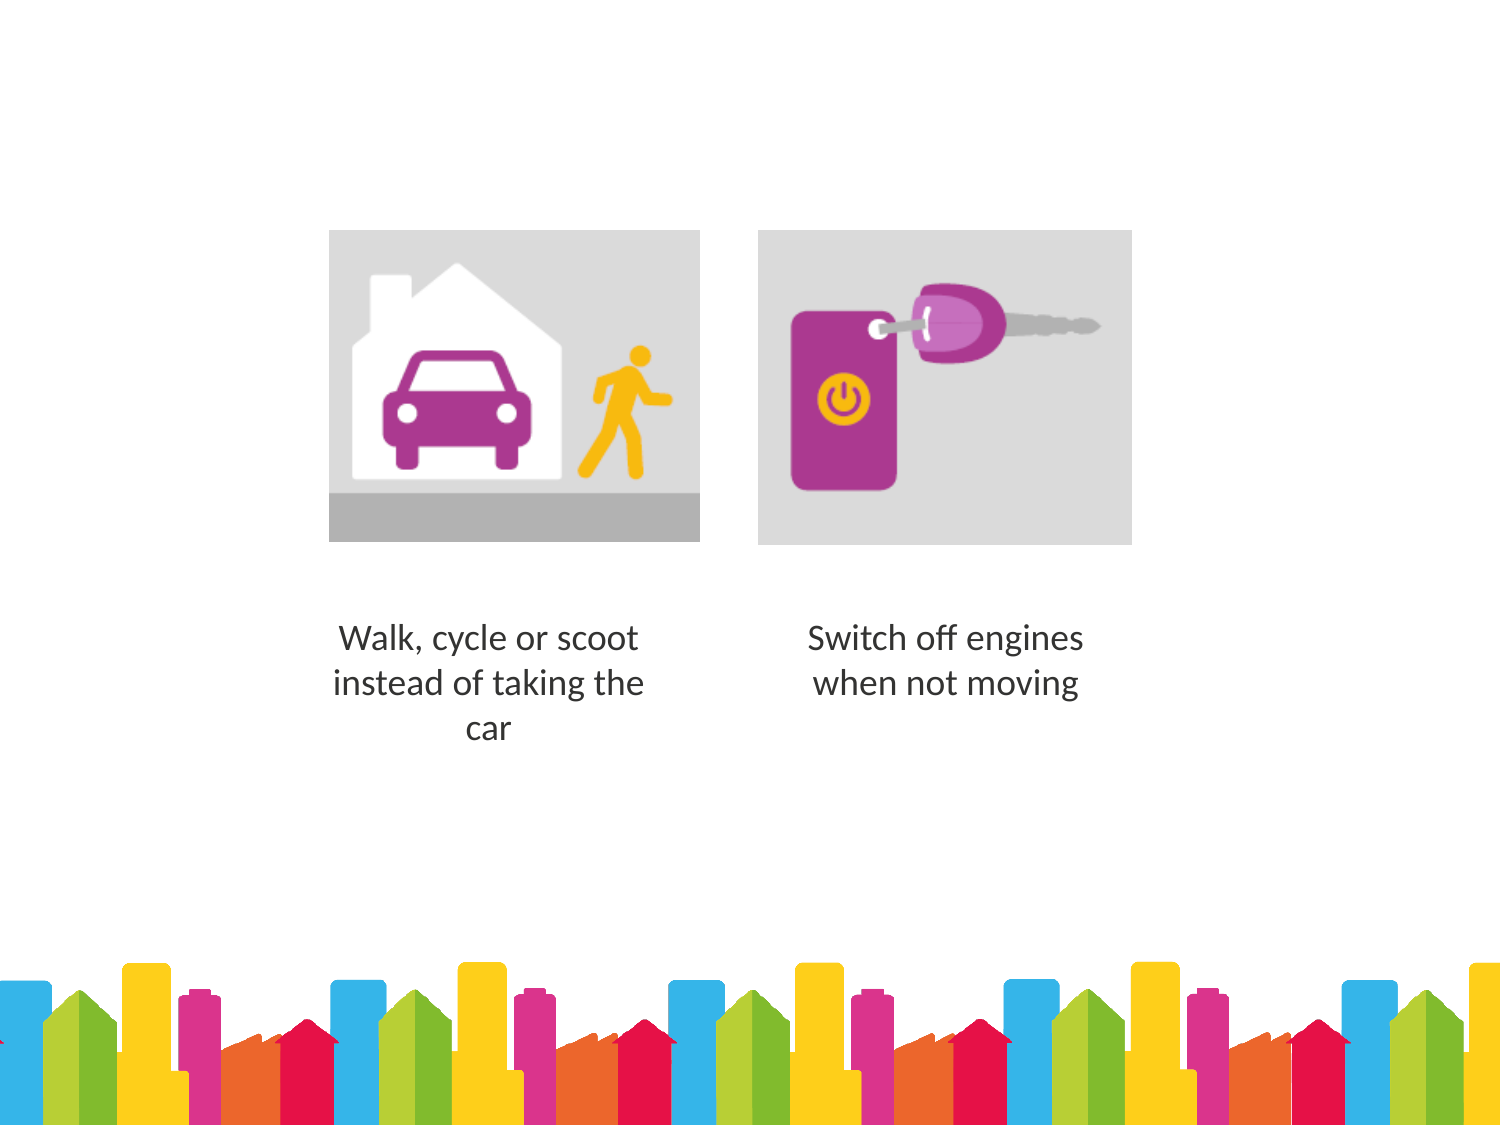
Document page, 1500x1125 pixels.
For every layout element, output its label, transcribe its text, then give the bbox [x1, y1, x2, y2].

picture [758, 230, 1132, 545]
picture [329, 230, 700, 542]
text_box Switch off engines when not moving [760, 605, 1132, 711]
picture [0, 961, 1500, 1125]
text_box Walk, cycle or scoot instead of taking the car [303, 605, 675, 756]
